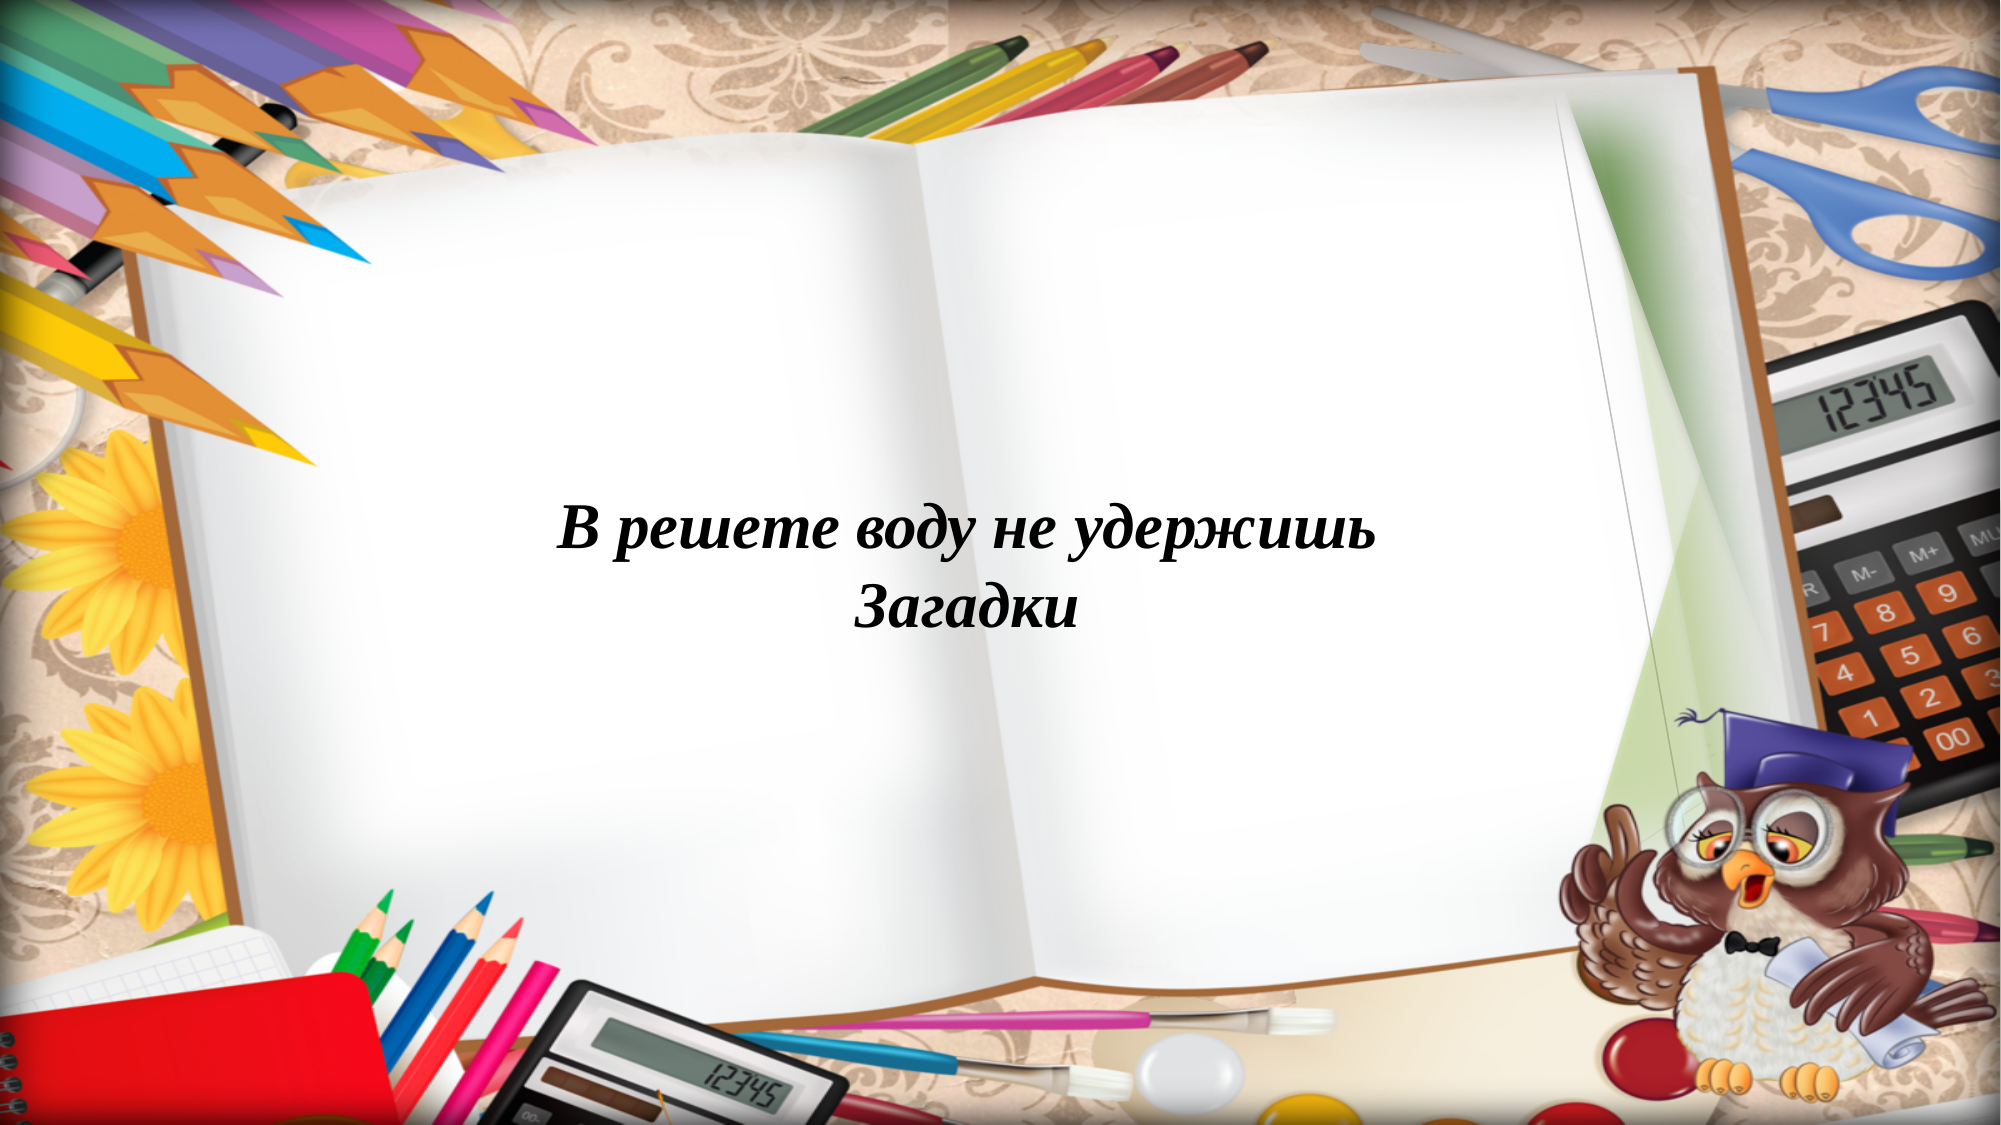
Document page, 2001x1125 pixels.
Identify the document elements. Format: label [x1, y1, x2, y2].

list [0, 0, 2000, 1125]
